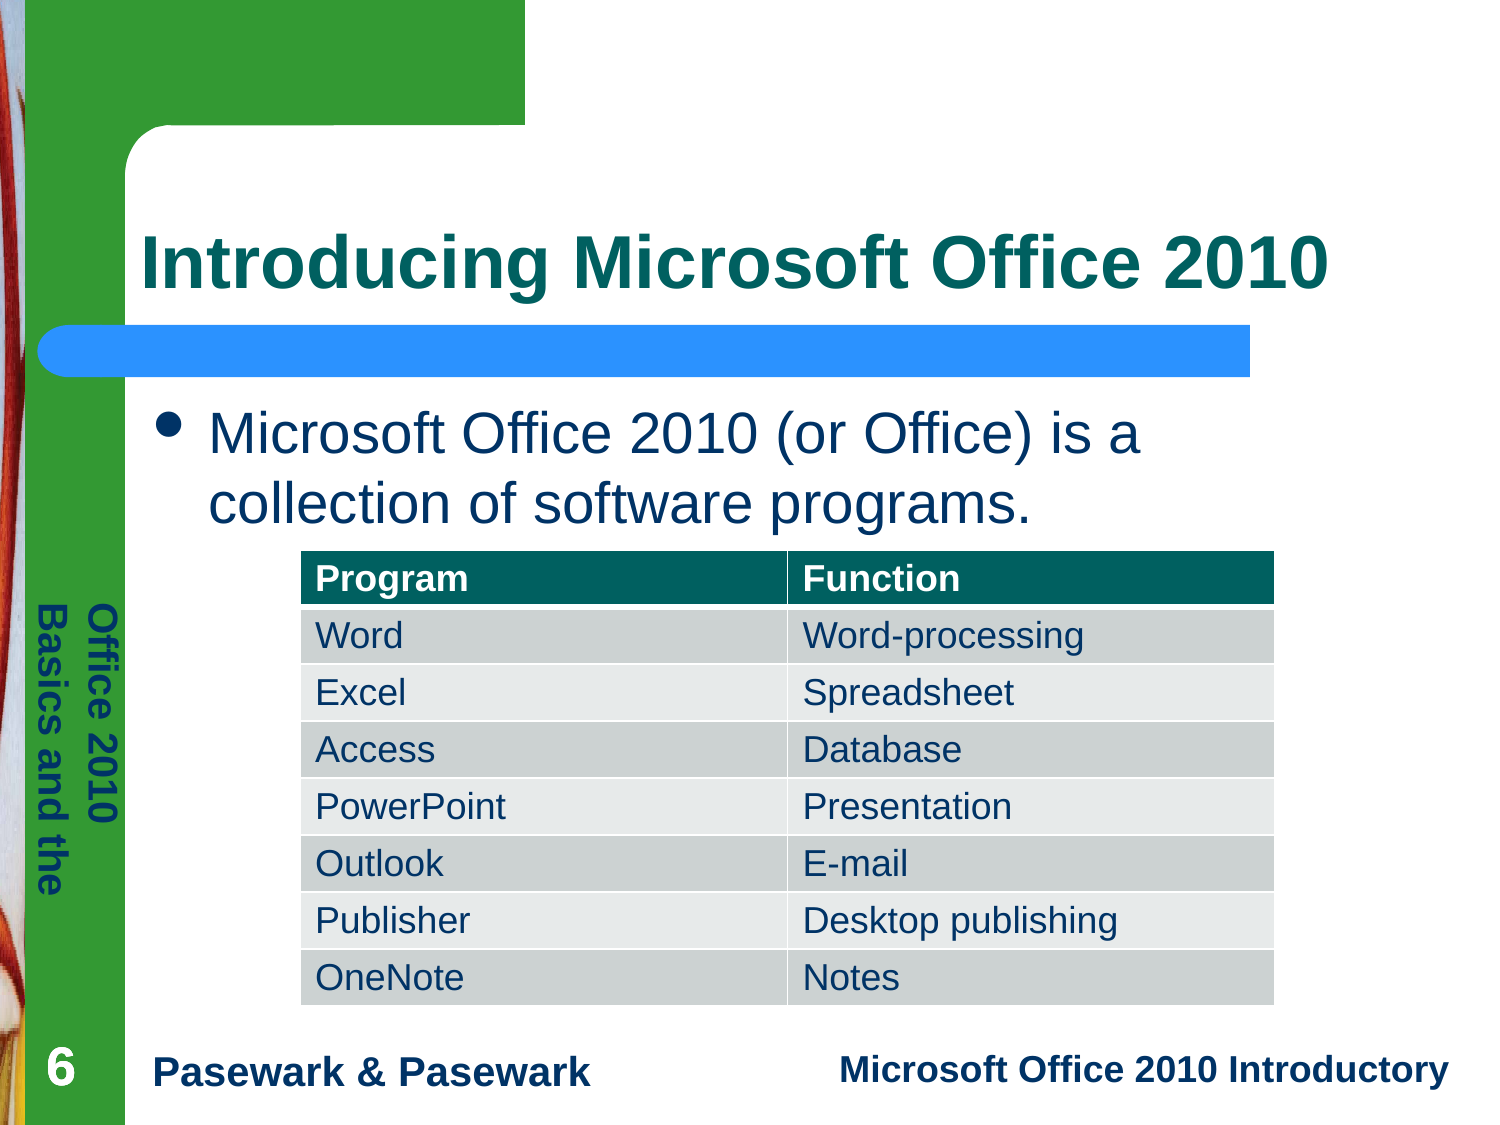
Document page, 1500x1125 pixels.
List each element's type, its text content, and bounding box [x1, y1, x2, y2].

title Introducing Microsoft Office 2010 [124, 124, 1500, 313]
table_cell OneNote [301, 950, 787, 1005]
table_cell PowerPoint [301, 779, 787, 834]
table_cell Notes [788, 950, 1274, 1005]
table_cell Word [301, 610, 787, 663]
list Microsoft Office 2010 (or Office) is a collection of software programs. [137, 387, 1400, 1038]
table_cell Outlook [301, 836, 787, 891]
table_cell E-mail [788, 836, 1274, 891]
table_cell Presentation [788, 779, 1274, 834]
table_cell Word-processing [788, 610, 1274, 663]
table_cell Excel [301, 665, 787, 720]
picture [0, 0, 25, 1125]
table_header Program [301, 551, 787, 604]
table_cell Spreadsheet [788, 665, 1274, 720]
table_cell Desktop publishing [788, 893, 1274, 948]
text_box 6 [13, 1023, 111, 1105]
table_cell Access [301, 722, 787, 777]
table_cell Database [788, 722, 1274, 777]
table_header Function [788, 551, 1274, 604]
table_cell Publisher [301, 893, 787, 948]
